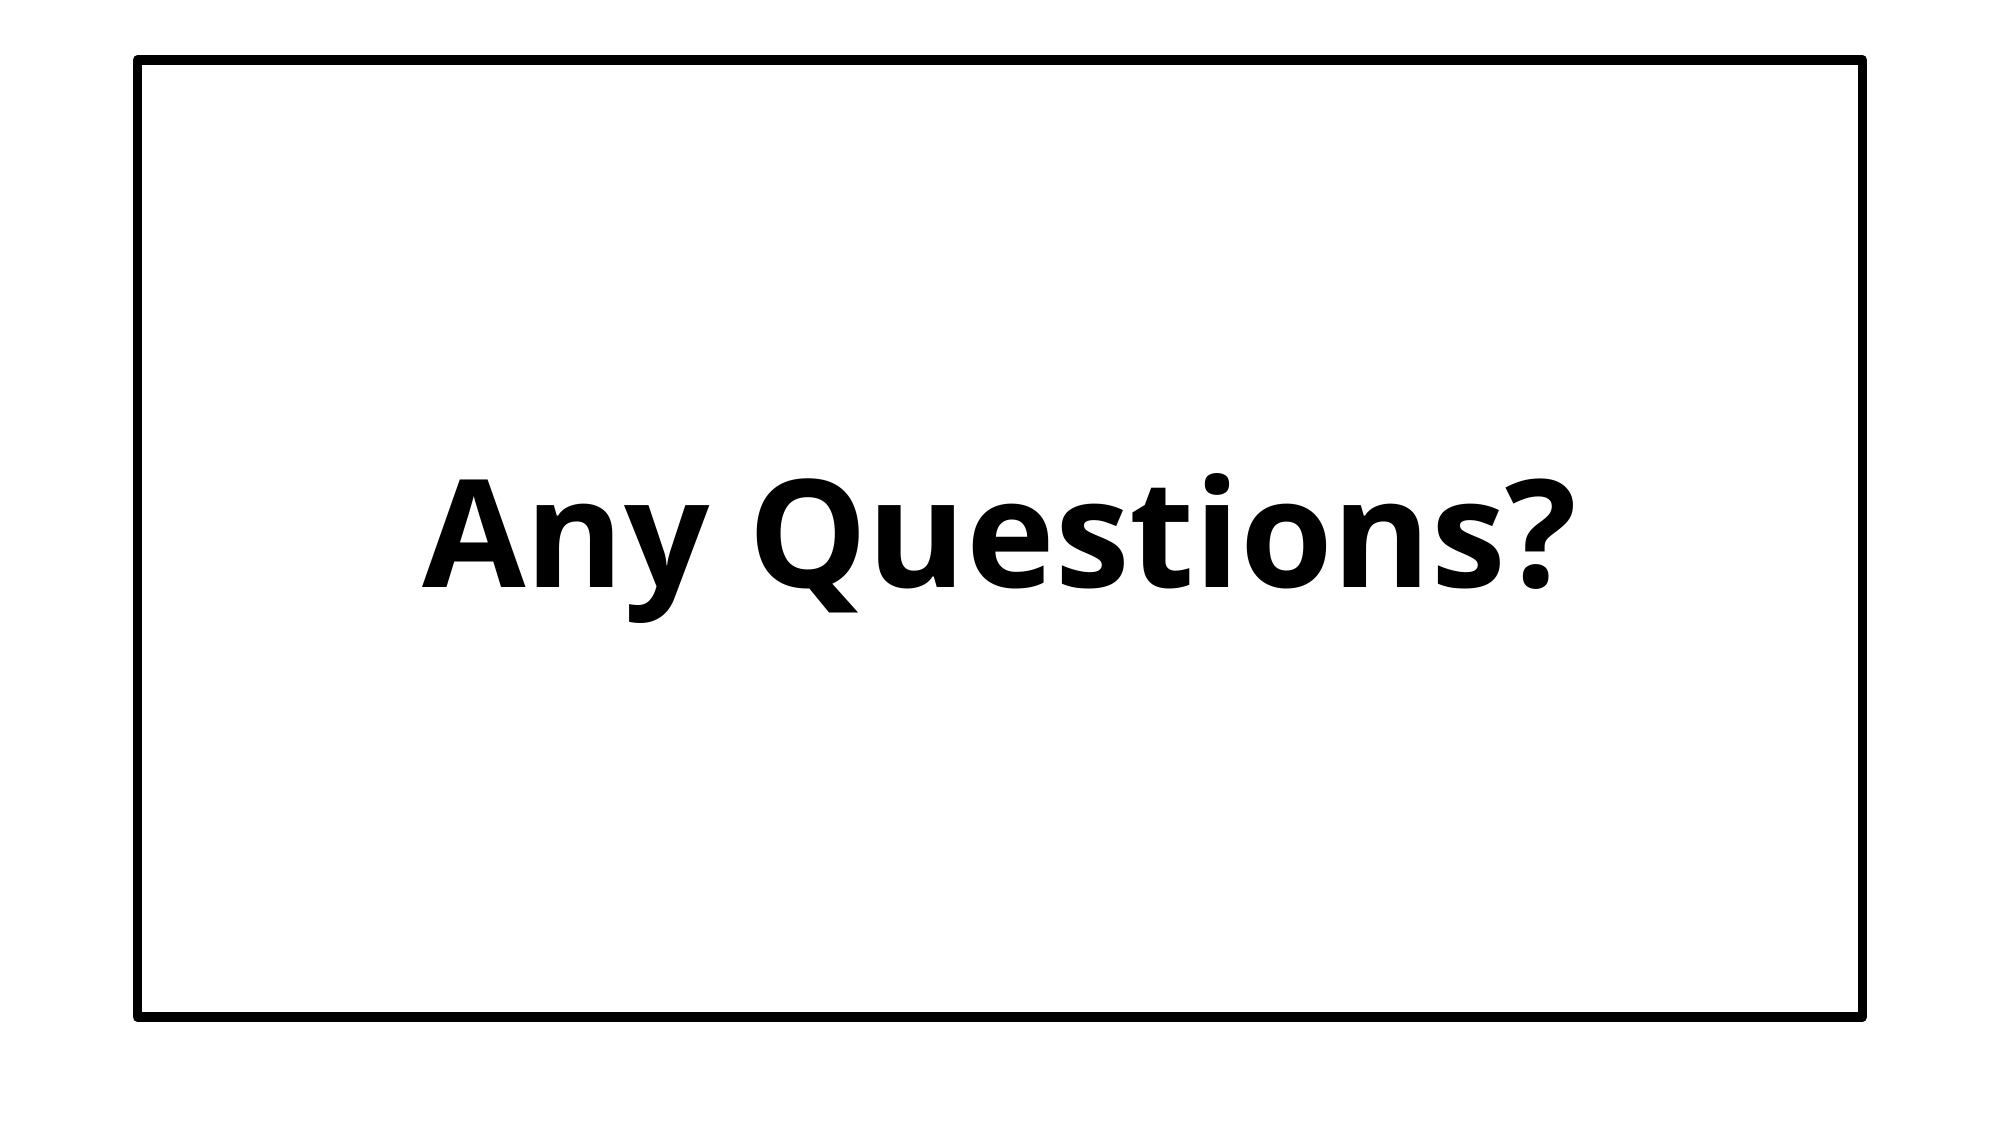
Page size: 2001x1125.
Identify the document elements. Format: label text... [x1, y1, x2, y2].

title Any Questions? [137, 59, 1863, 1018]
